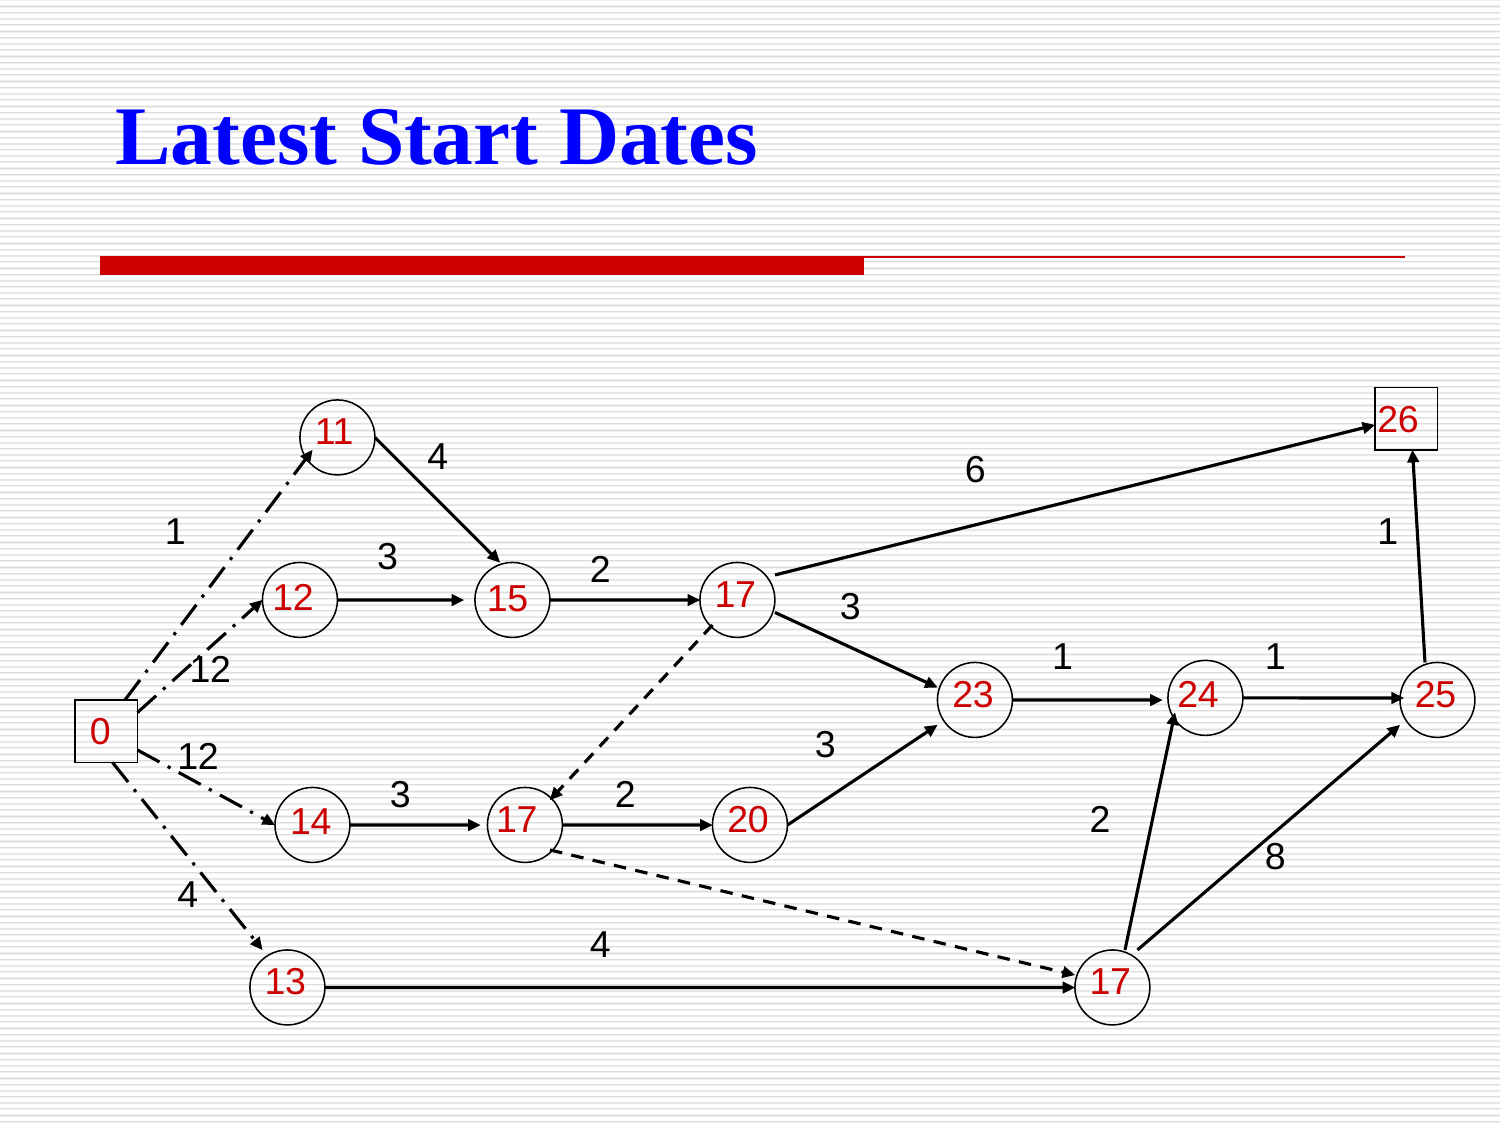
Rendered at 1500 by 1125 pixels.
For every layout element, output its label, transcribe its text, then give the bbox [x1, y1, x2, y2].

text_box [486, 627, 539, 638]
text_box [797, 623, 937, 688]
text_box 2 [1074, 787, 1138, 848]
text_box [243, 601, 257, 617]
text_box 15 [472, 566, 585, 627]
text_box 26 [1362, 387, 1463, 448]
text_box [1407, 723, 1467, 738]
text_box 17 [481, 787, 619, 848]
text_box [310, 460, 368, 475]
text_box 1 [1037, 624, 1125, 685]
text_box 3 [374, 762, 450, 823]
text_box [422, 485, 500, 563]
text_box 25 [1400, 662, 1500, 723]
text_box 12 [257, 565, 358, 626]
text_box 0 [74, 699, 150, 760]
text_box [875, 724, 938, 767]
text_box 17 [1074, 949, 1213, 1010]
text_box [376, 818, 481, 832]
text_box 12 [174, 637, 313, 698]
text_box [246, 930, 263, 949]
text_box [261, 813, 275, 826]
text_box [388, 981, 1074, 994]
text_box 4 [412, 424, 688, 485]
text_box [1179, 723, 1234, 736]
text_box [1082, 1010, 1143, 1025]
text_box 2 [599, 762, 675, 823]
text_box [257, 1010, 318, 1025]
text_box 1 [1249, 624, 1388, 685]
text_box [1284, 724, 1400, 824]
text_box 3 [362, 524, 438, 585]
text_box 1 [1362, 499, 1463, 560]
text_box 14 [275, 790, 376, 850]
text_box [284, 850, 341, 863]
text_box 4 [162, 862, 213, 923]
picture [827, 429, 1424, 699]
text_box 17 [699, 562, 838, 623]
text_box 6 [950, 437, 1125, 498]
text_box [945, 723, 1005, 738]
text_box [619, 818, 712, 832]
text_box 23 [937, 662, 1075, 723]
text_box [1407, 450, 1420, 499]
picture [801, 623, 824, 634]
text_box [1263, 691, 1400, 705]
text_box 11 [299, 399, 388, 460]
text_box [720, 848, 780, 863]
text_box 3 [824, 574, 975, 635]
text_box [585, 593, 699, 607]
text_box 2 [574, 537, 650, 598]
text_box 12 [162, 724, 338, 785]
text_box [1059, 966, 1074, 979]
text_box [296, 460, 311, 471]
text_box [707, 623, 767, 638]
text_box 3 [799, 712, 875, 773]
text_box 1 [149, 499, 213, 560]
text_box 20 [712, 787, 850, 848]
text_box [1125, 723, 1179, 949]
text_box [358, 593, 465, 607]
text_box [495, 848, 555, 863]
text_box 24 [1162, 662, 1263, 723]
text_box 13 [249, 949, 388, 1010]
text_box [496, 562, 529, 566]
text_box [1075, 693, 1162, 707]
title Latest Start Dates [100, 37, 1376, 225]
text_box 8 [1249, 824, 1325, 885]
picture [0, 0, 1500, 1125]
text_box [273, 626, 327, 637]
text_box 4 [574, 912, 738, 973]
